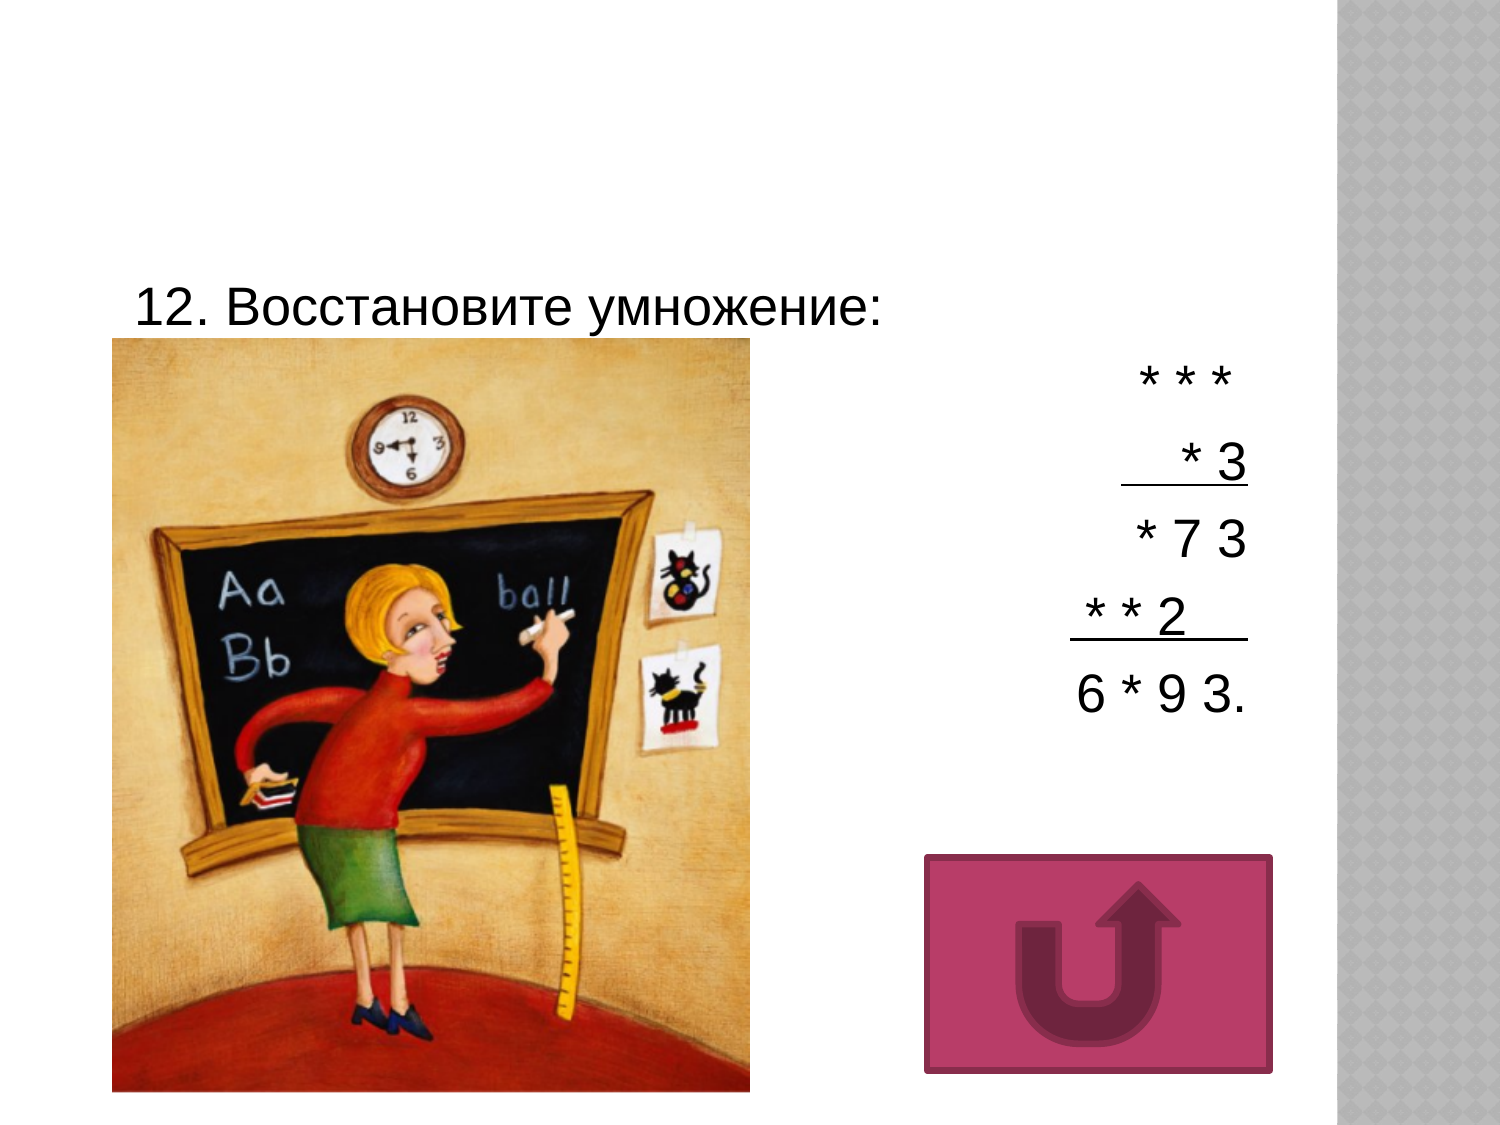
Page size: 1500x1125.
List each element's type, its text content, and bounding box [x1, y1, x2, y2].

picture [111, 337, 751, 1125]
text_box [924, 854, 1273, 1074]
list 12. Восстановите умножение: * * * * 3 * 7 3 * * 2 6 * 9 3. [75, 264, 1263, 1059]
